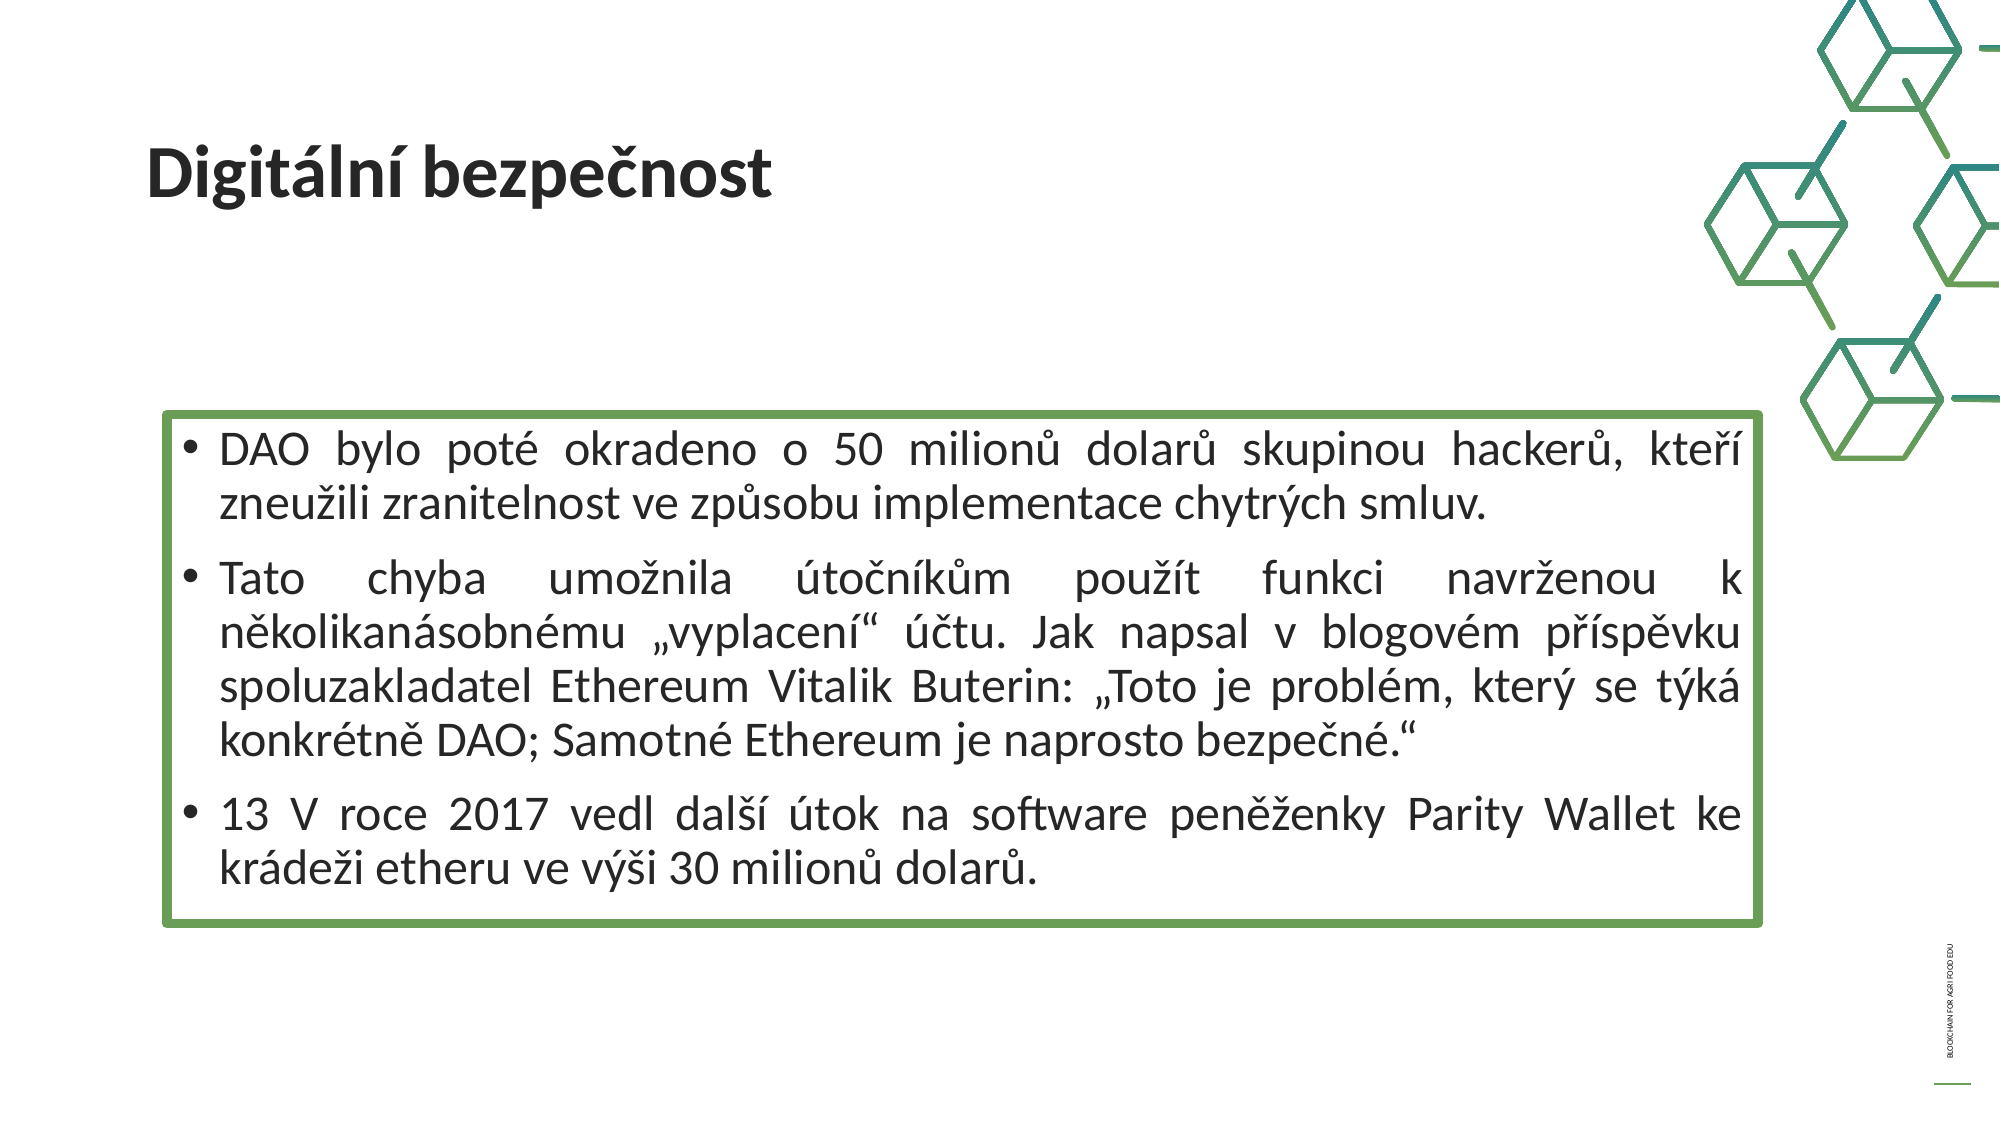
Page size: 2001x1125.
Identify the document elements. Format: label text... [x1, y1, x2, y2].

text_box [1703, 0, 2000, 462]
list Digitální bezpečnost [130, 124, 1698, 257]
list DAO bylo poté okradeno o 50 milionů dolarů skupinou hackerů, kteří zneužili zranitelnost ve způsobu implementace chytrých smluv. Tato chyba umožnila útočníkům použít funkci navrženou k několikanásobnému „vyplacení“ účtu. Jak napsal v blogovém příspěvku spoluzakladatel Ethereum Vitalik Buterin: „Toto je problém, který se týká konkrétně DAO; Samotné Ethereum je naprosto bezpečné.“ 13 V roce 2017 vedl další útok na software peněženky Parity Wallet ke krádeži etheru ve výši 30 milionů dolarů. [166, 414, 1759, 924]
